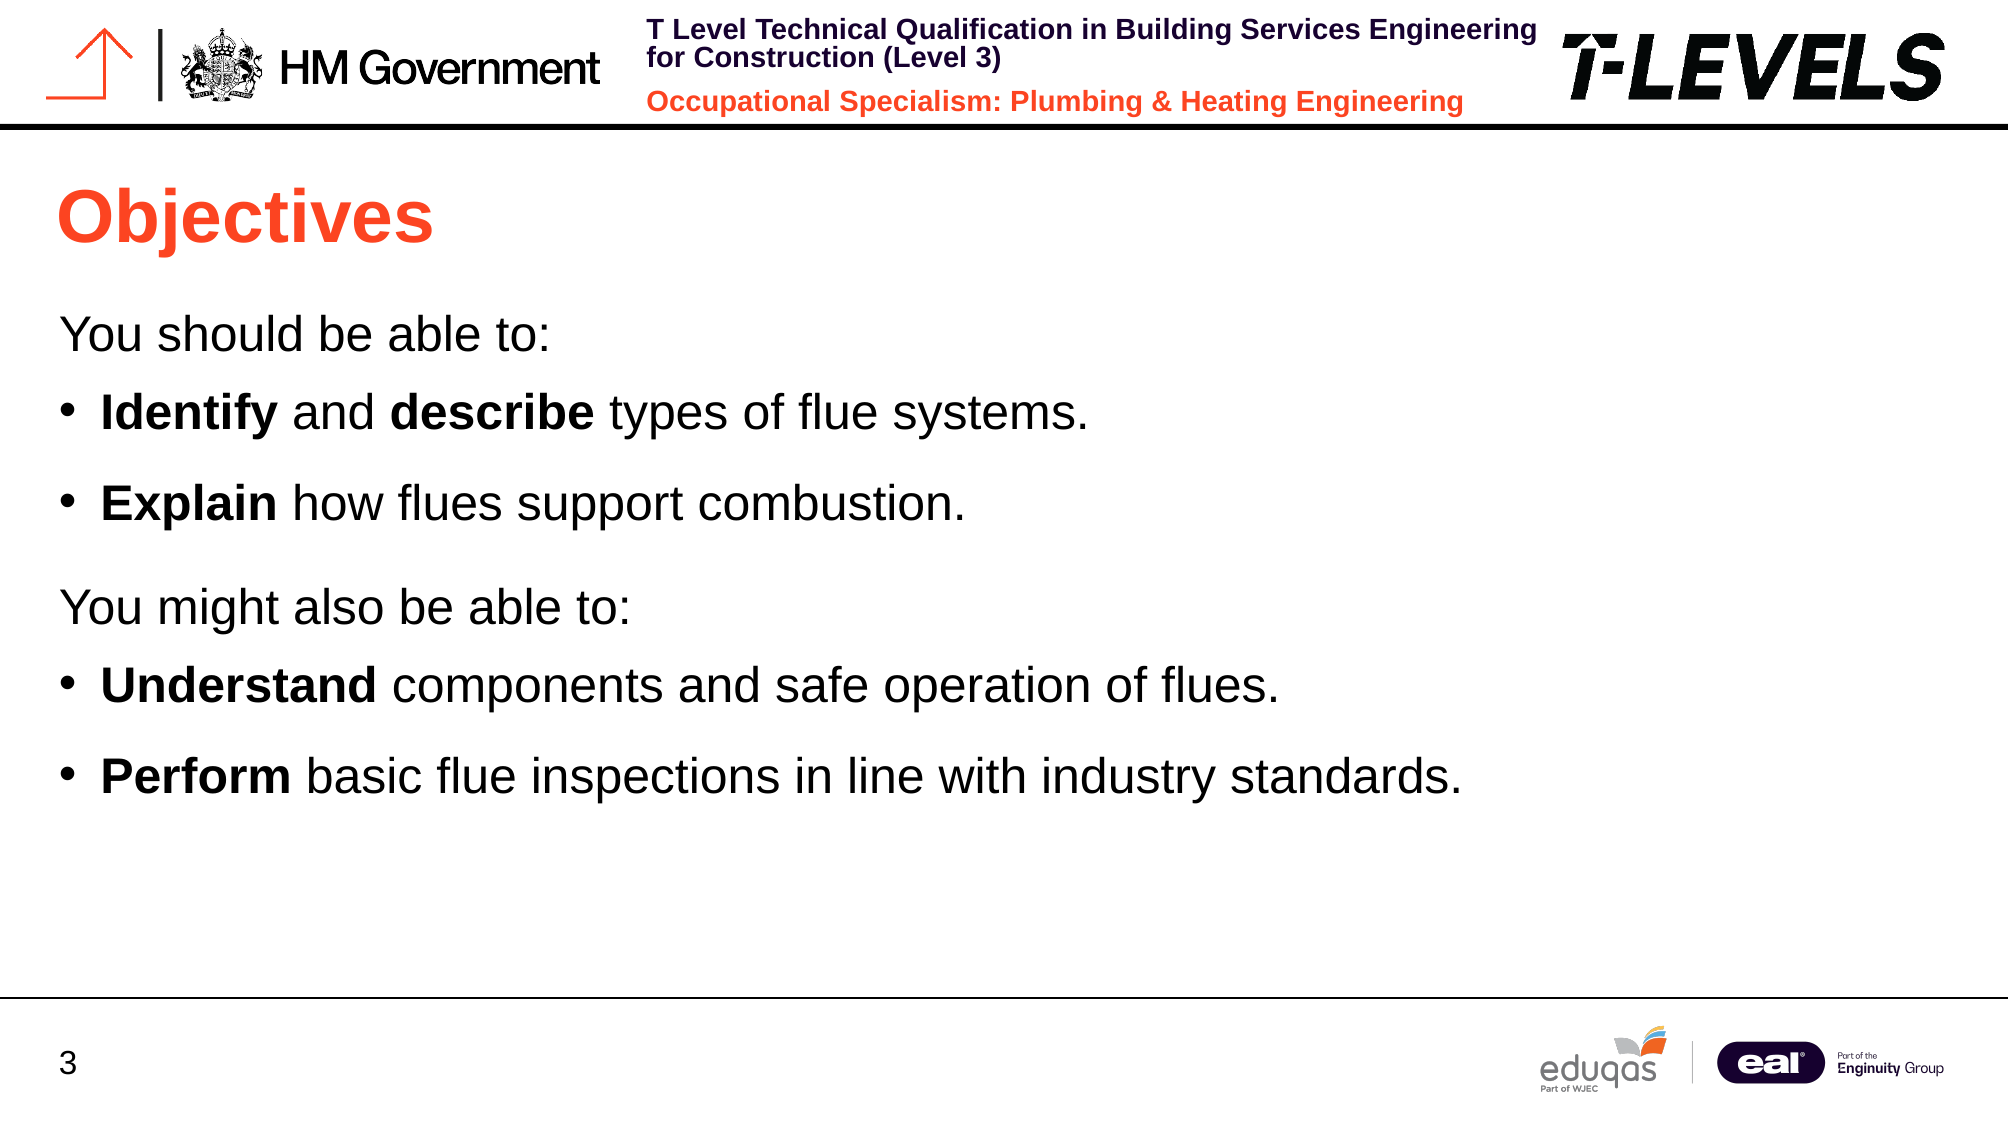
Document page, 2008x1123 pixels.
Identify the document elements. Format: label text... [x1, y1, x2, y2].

picture [1543, 25, 1964, 108]
picture [1535, 1021, 1949, 1097]
picture [41, 27, 139, 100]
picture [158, 28, 600, 102]
title Objectives [41, 111, 1949, 314]
list You should be able to: Identify and describe types of flue systems. Explain how flues support combustion. You might also be able to: Understand components and safe operation of flues. Perform basic flue inspections in line with industry standards. [59, 295, 1595, 975]
